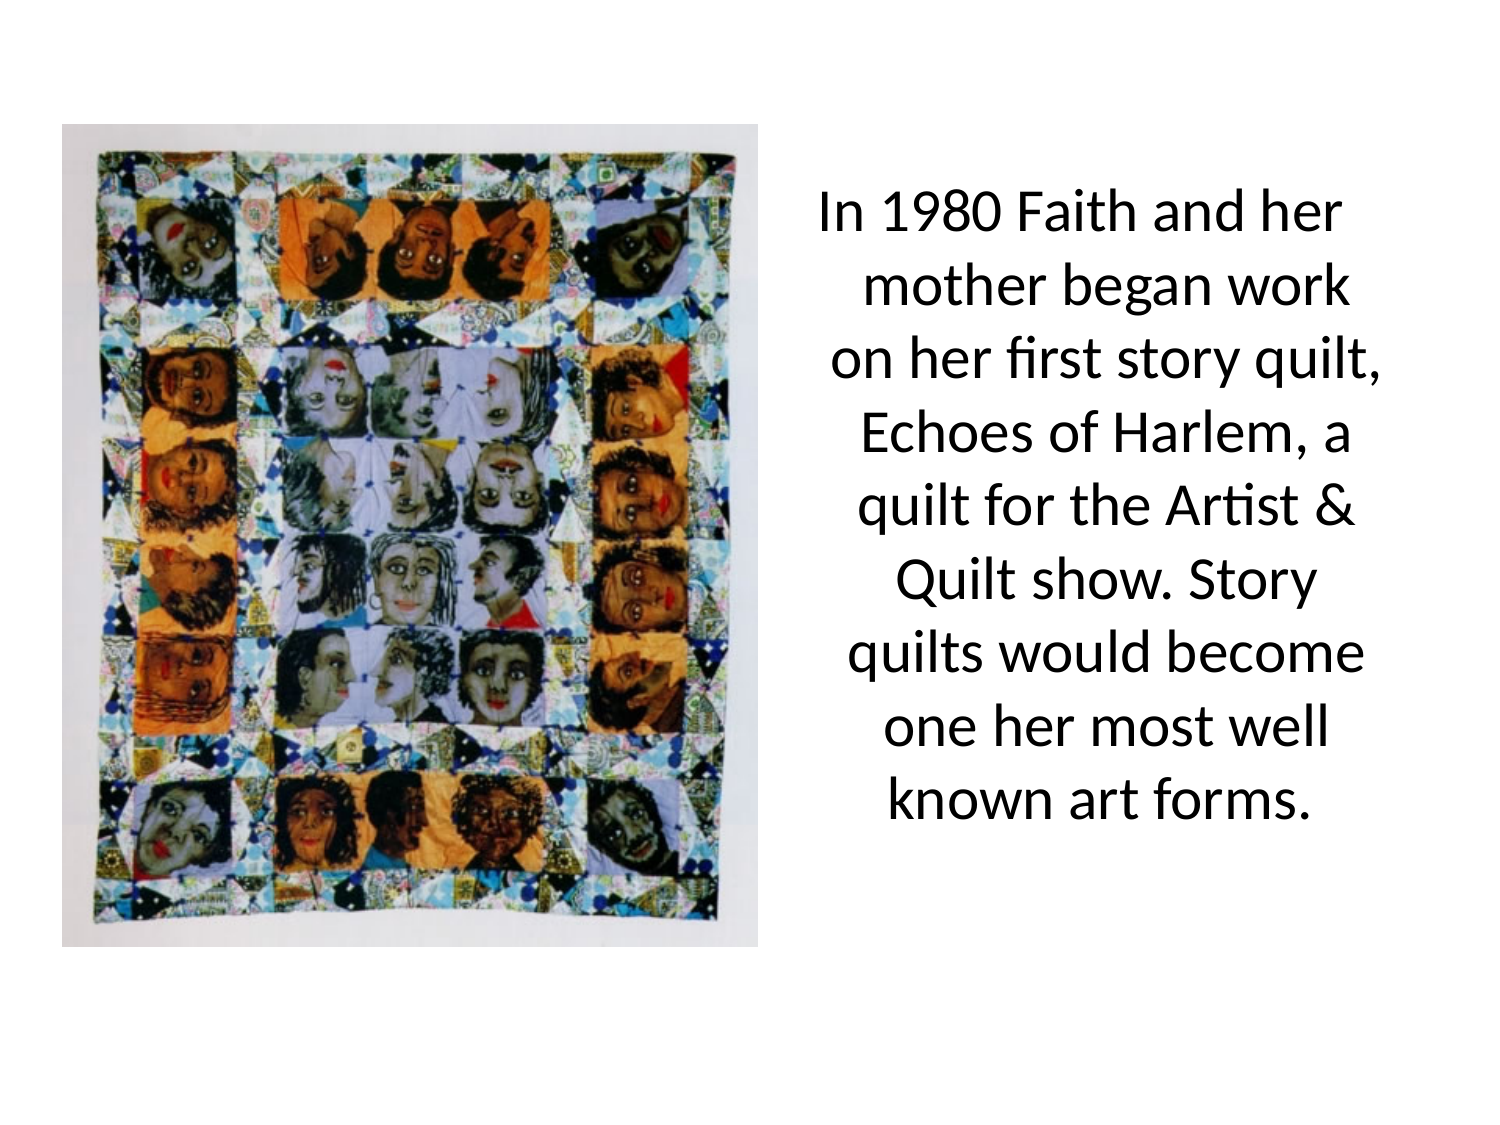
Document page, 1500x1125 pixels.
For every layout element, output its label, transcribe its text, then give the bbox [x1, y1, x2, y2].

list In 1980 Faith and her mother began work on her first story quilt, Echoes of Harlem, a quilt for the Artist & Quilt show. Story quilts would become one her most well known art forms. [762, 162, 1400, 900]
picture [62, 124, 758, 948]
